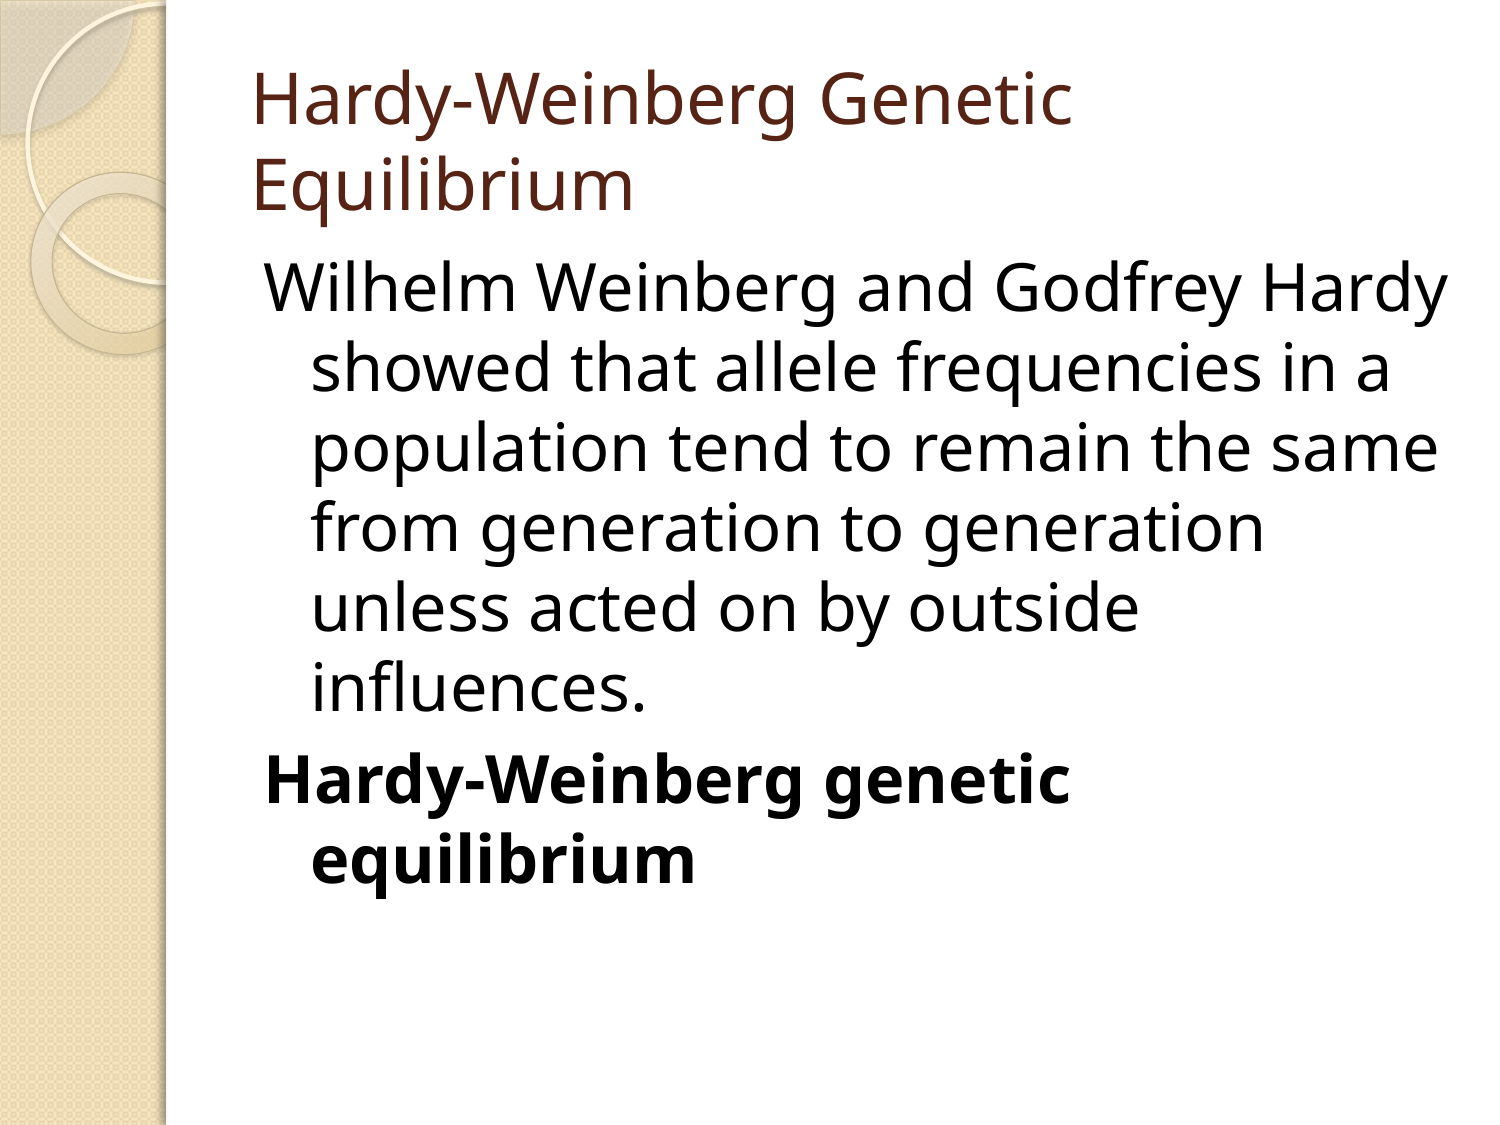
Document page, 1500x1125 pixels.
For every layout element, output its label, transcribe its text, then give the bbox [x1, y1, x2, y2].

title Hardy-Weinberg Genetic Equilibrium [235, 45, 1466, 233]
list Wilhelm Weinberg and Godfrey Hardy showed that allele frequencies in a population tend to remain the same from generation to generation unless acted on by outside influences. Hardy-Weinberg genetic equilibrium [235, 237, 1466, 1025]
